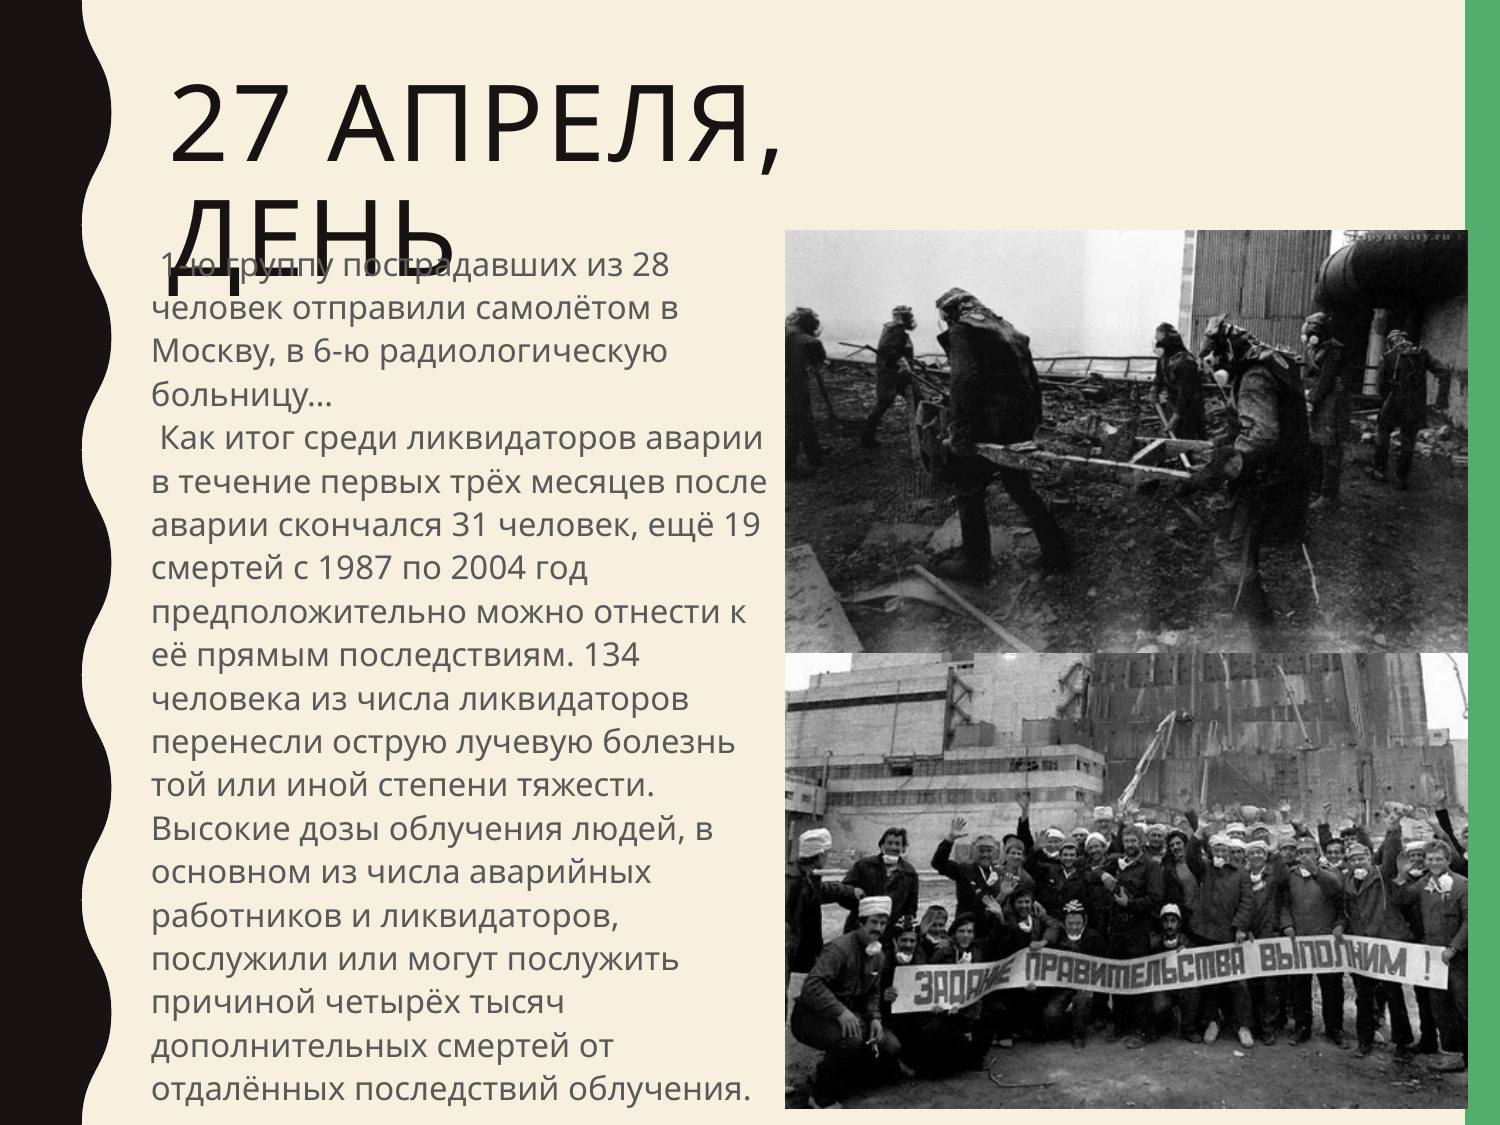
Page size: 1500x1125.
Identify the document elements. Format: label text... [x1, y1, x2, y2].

title 27 апреля, день [154, 62, 1081, 231]
picture [785, 230, 1468, 1109]
list 1-ю группу пострадавших из 28 человек отправили самолётом в Москву, в 6-ю радиологическую больницу… Как итог среди ликвидаторов аварии в течение первых трёх месяцев после аварии скончался 31 человек, ещё 19 смертей с 1987 по 2004 год предположительно можно отнести к её прямым последствиям. 134 человека из числа ликвидаторов перенесли острую лучевую болезнь той или иной степени тяжести. Высокие дозы облучения людей, в основном из числа аварийных работников и ликвидаторов, послужили или могут послужить причиной четырёх тысяч дополнительных смертей от отдалённых последствий облучения. [135, 231, 803, 1125]
